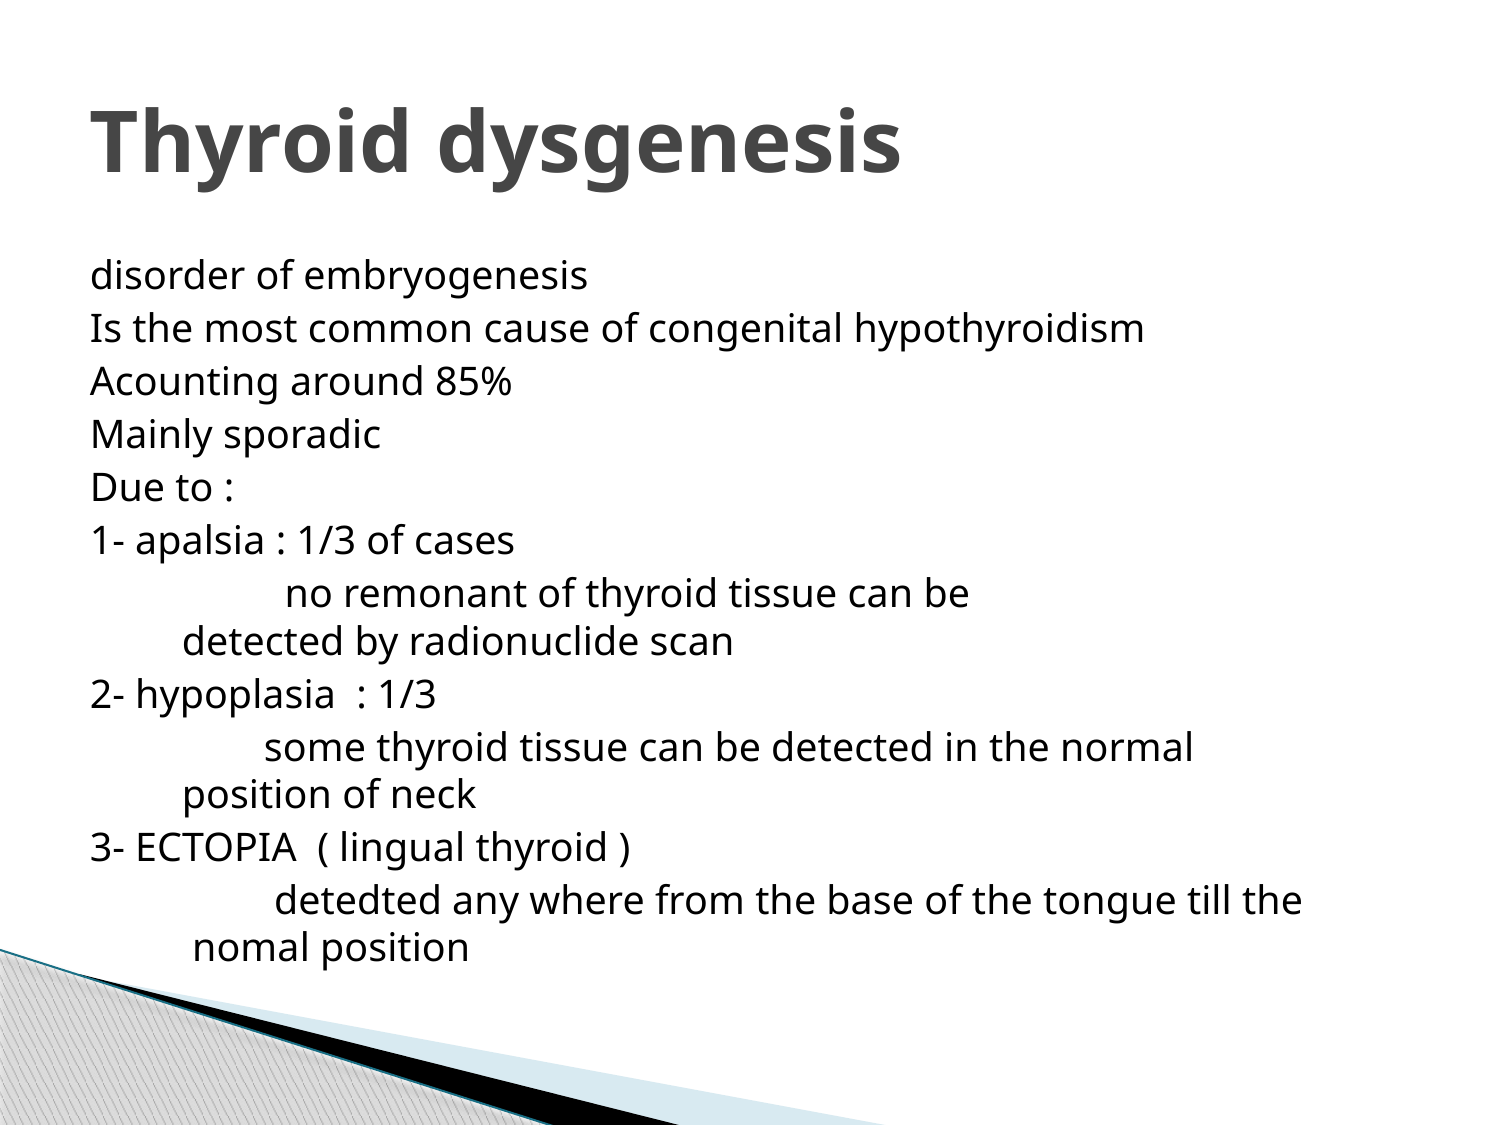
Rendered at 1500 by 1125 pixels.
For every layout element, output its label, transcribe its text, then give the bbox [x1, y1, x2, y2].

title Thyroid dysgenesis [75, 45, 1425, 233]
list disorder of embryogenesis Is the most common cause of congenital hypothyroidism Acounting around 85% Mainly sporadic Due to : 1- apalsia : 1/3 of cases no remonant of thyroid tissue can be detected by radionuclide scan 2- hypoplasia : 1/3 some thyroid tissue can be detected in the normal position of neck 3- ECTOPIA ( lingual thyroid ) detedted any where from the base of the tongue till the nomal position [75, 243, 1425, 986]
